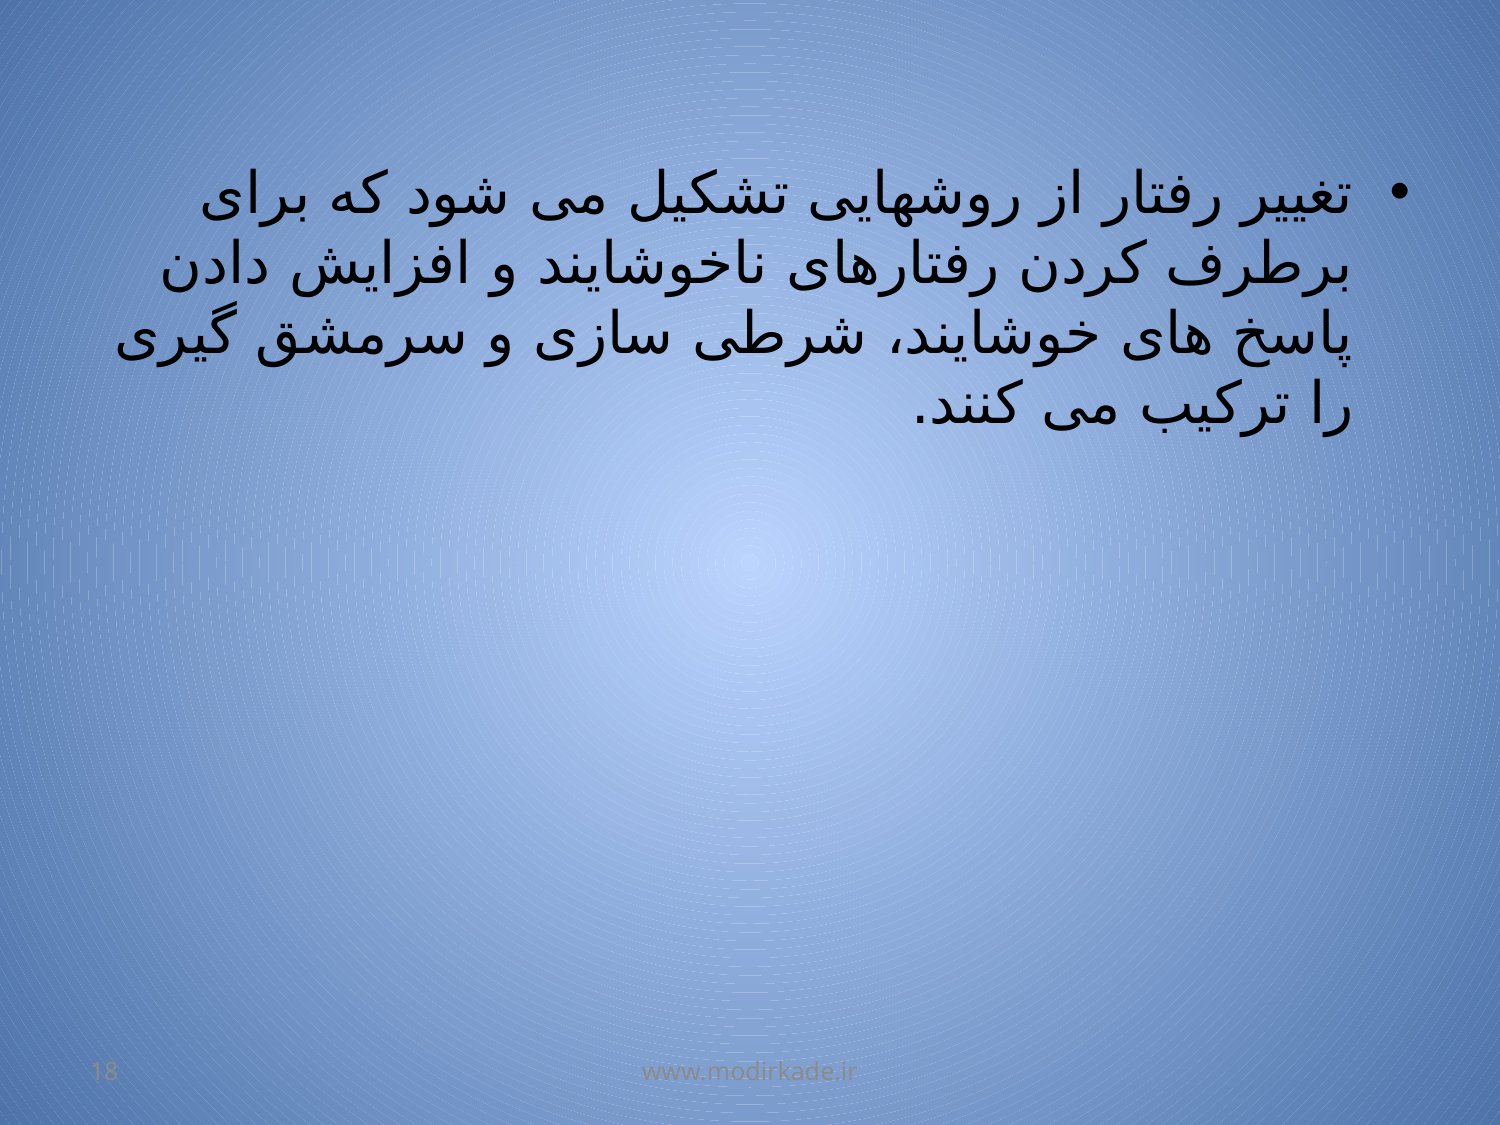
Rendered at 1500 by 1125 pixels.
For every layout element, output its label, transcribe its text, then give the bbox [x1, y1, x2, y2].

footer www.modirkade.ir [512, 1042, 988, 1103]
list تغییر رفتار از روشهایی تشکیل می شود که برای برطرف کردن رفتارهای ناخوشایند و افزایش دادن پاسخ های خوشایند، شرطی سازی و سرمشق گیری را ترکیب می کنند. [75, 66, 1425, 1005]
slide_number 18 [75, 1042, 425, 1103]
